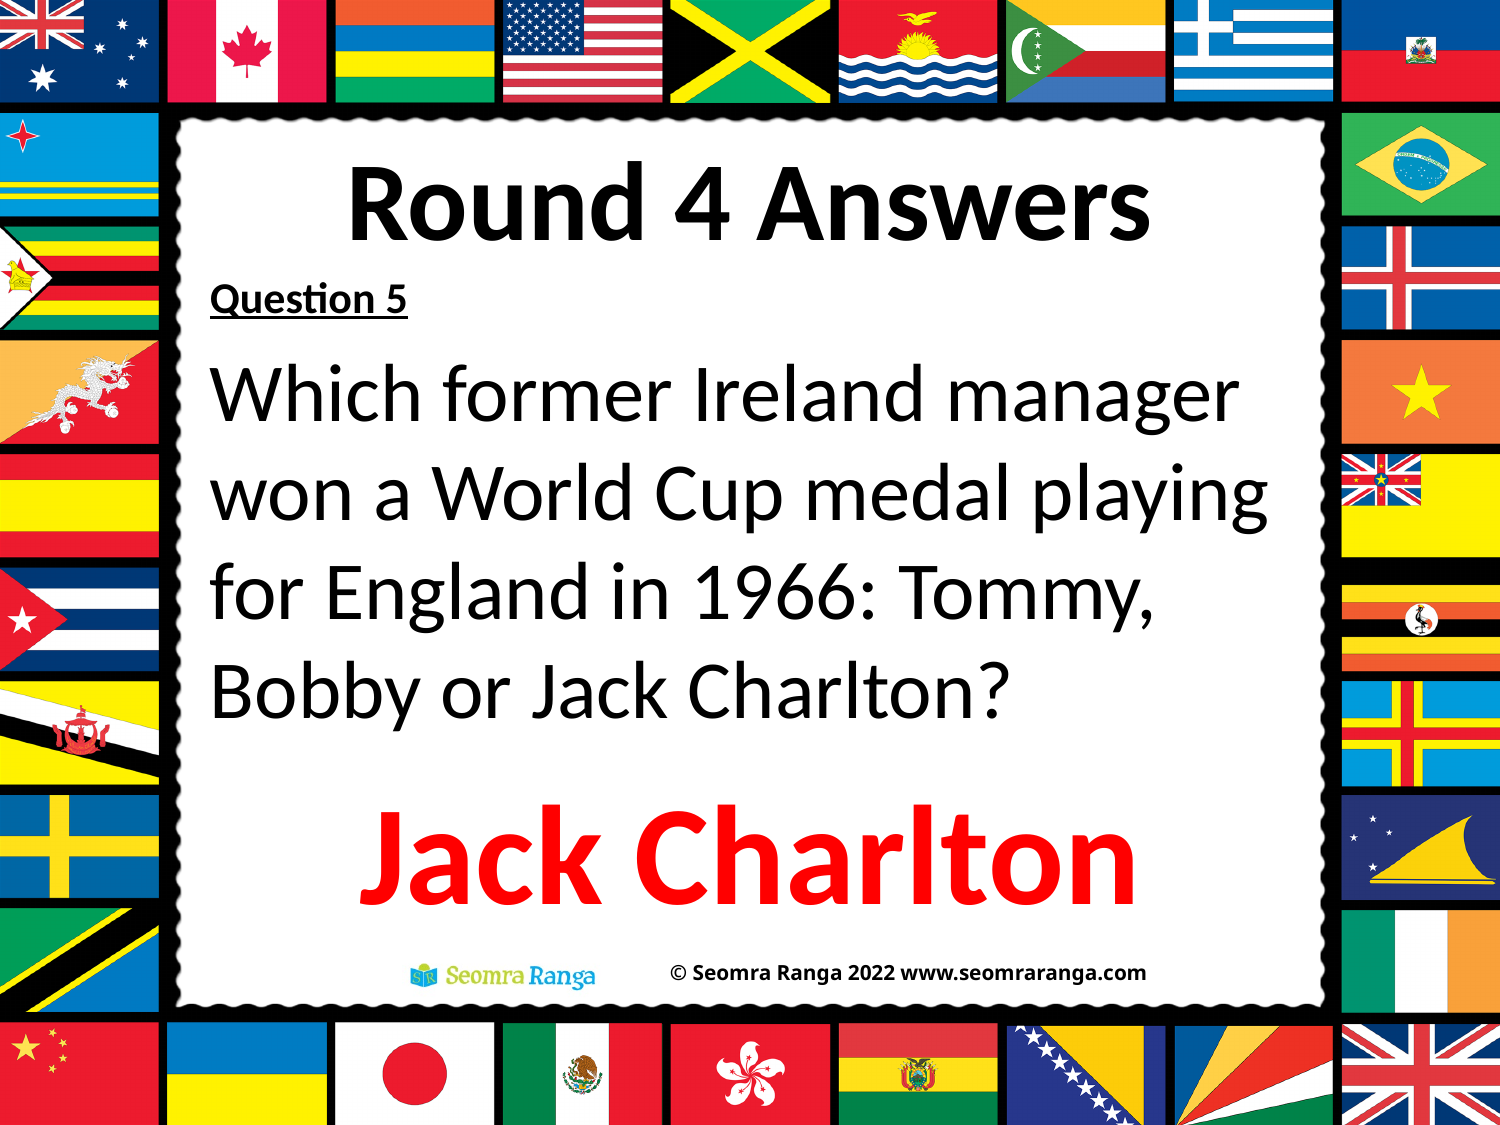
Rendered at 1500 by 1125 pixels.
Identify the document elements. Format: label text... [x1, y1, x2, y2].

picture [10, 122, 36, 150]
picture [0, 0, 1500, 1125]
list Question 5 Which former Ireland manager won a World Cup medal playing for England in 1966: Tommy, Bobby or Jack Charlton? Jack Charlton [194, 261, 1306, 953]
text_box © Seomra Ranga 2022 www.seomraranga.com [631, 953, 1187, 993]
title Round 4 Answers [183, 101, 1317, 290]
